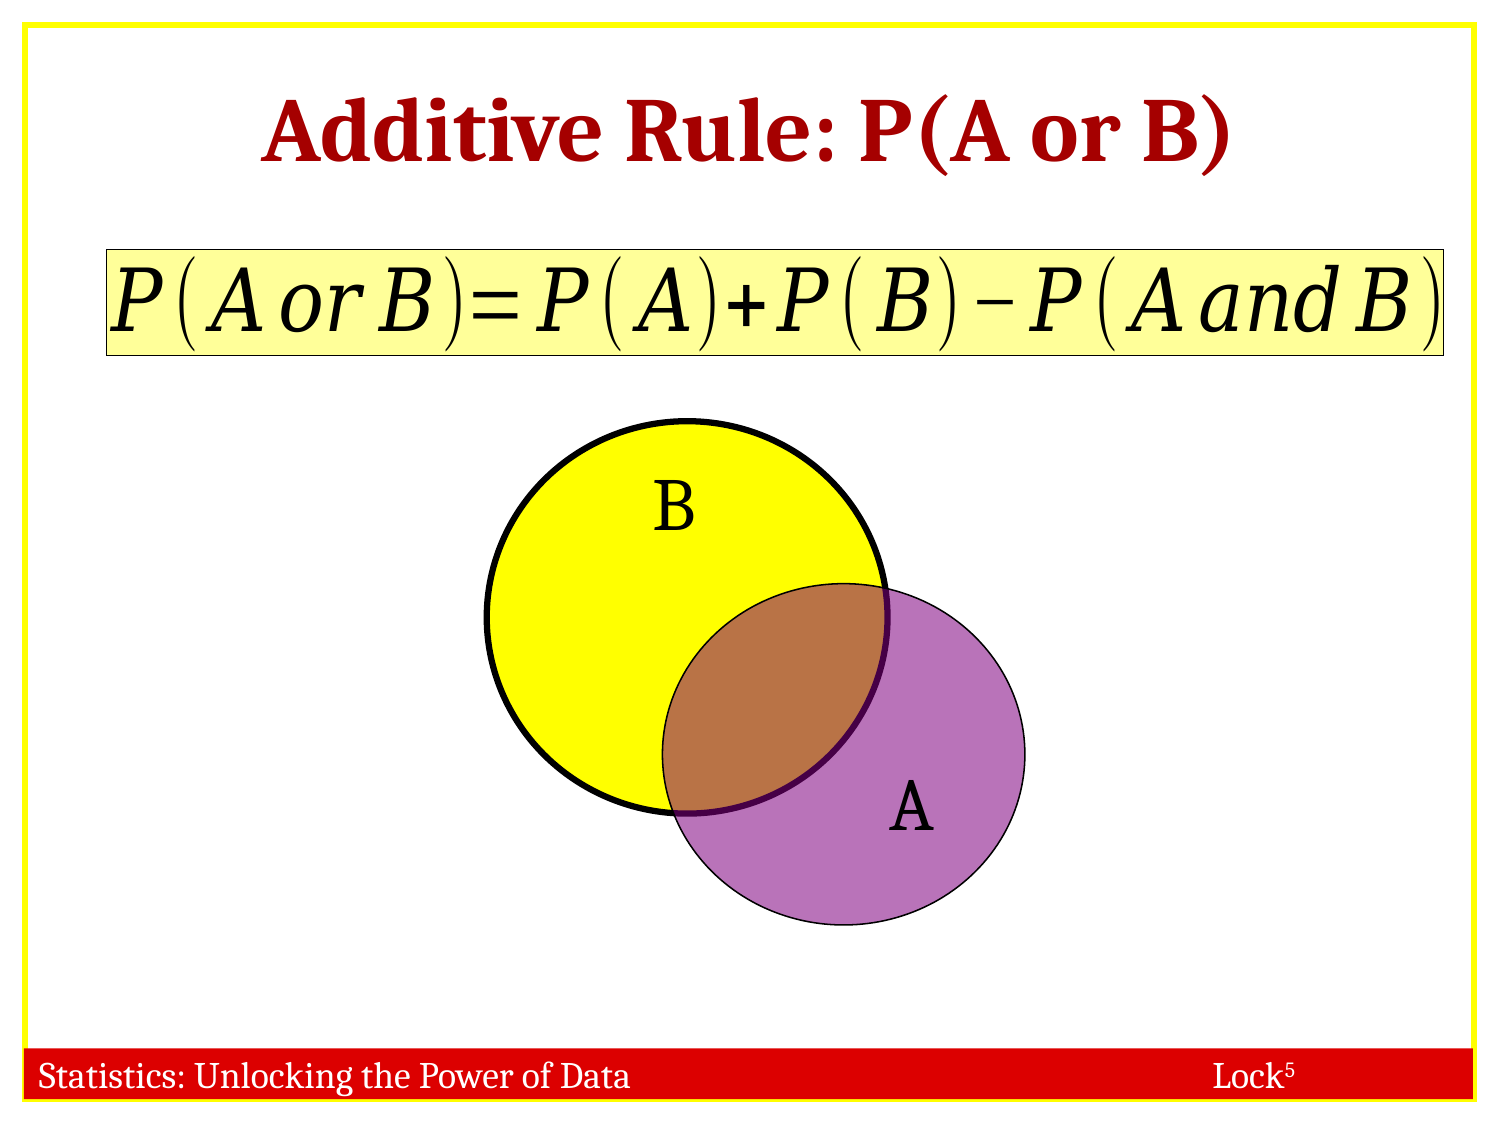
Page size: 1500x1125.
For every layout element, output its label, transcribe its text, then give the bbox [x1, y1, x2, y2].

text_box [486, 421, 886, 814]
text_box B [637, 458, 775, 590]
text_box Additive Rule: P(A or B) [81, 62, 1419, 263]
text_box A [875, 758, 988, 885]
text_box [662, 583, 1025, 925]
